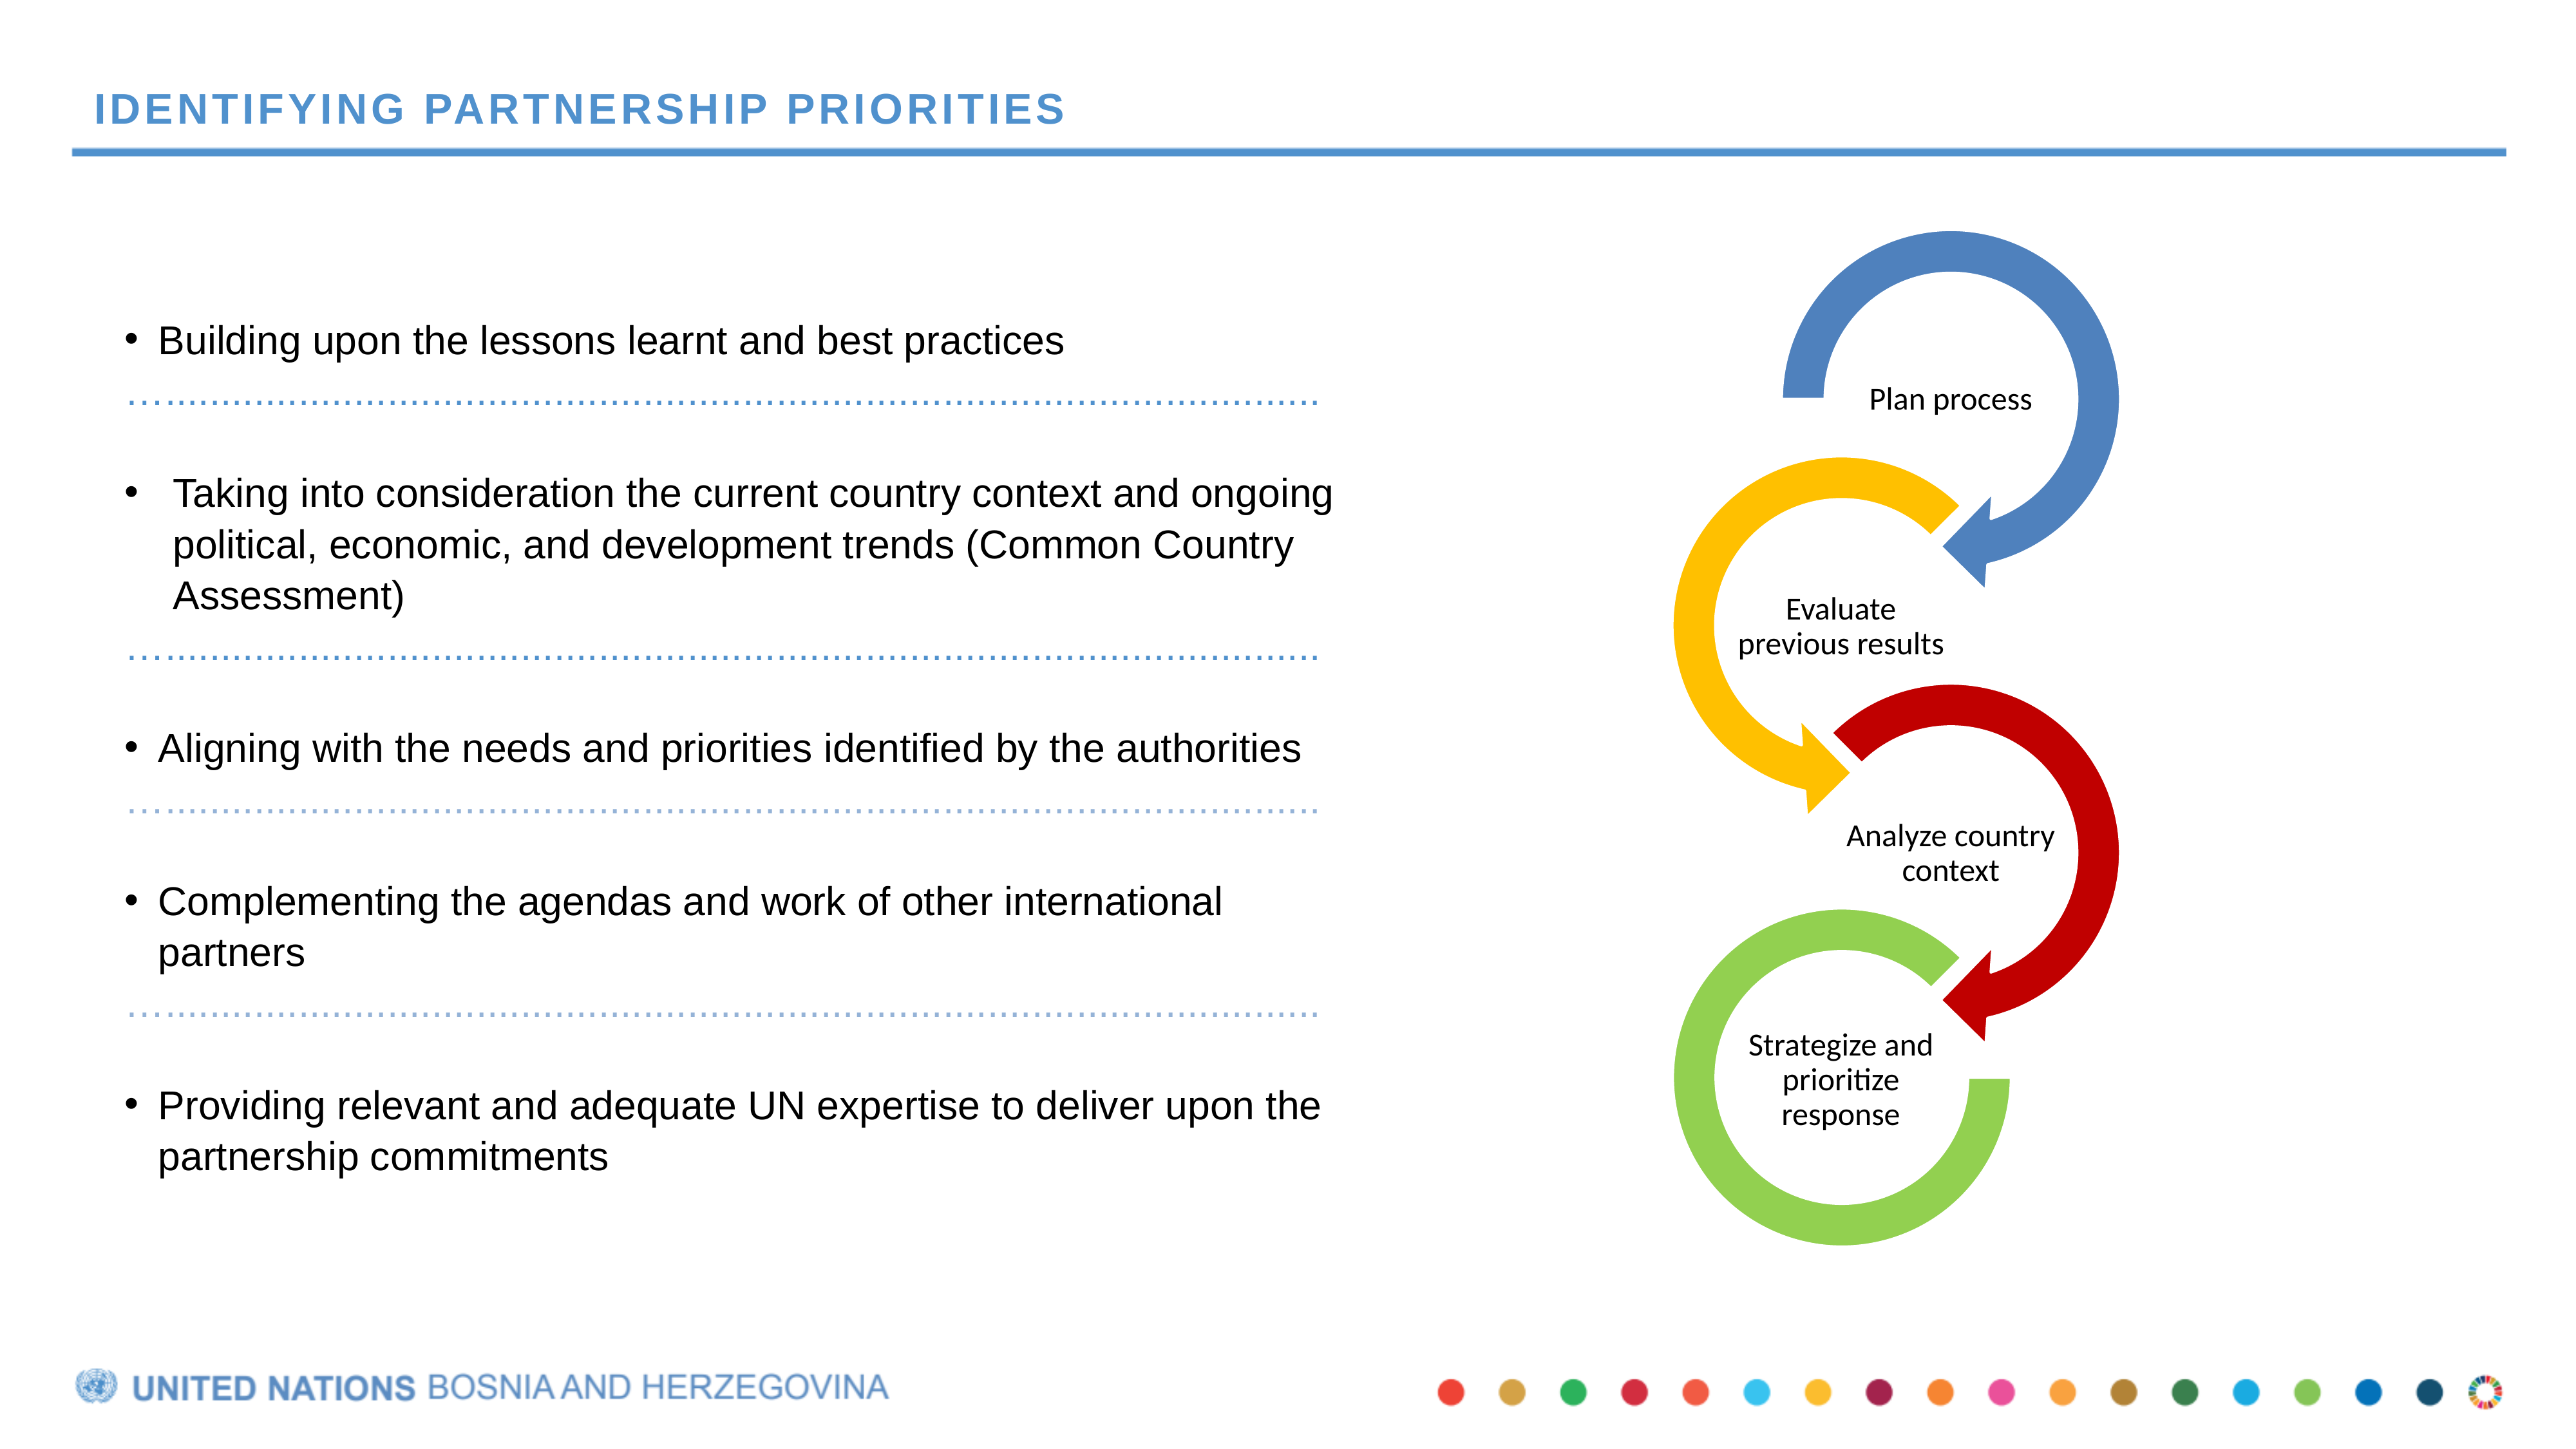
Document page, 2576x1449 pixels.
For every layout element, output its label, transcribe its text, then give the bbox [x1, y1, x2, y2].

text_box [1577, 202, 2452, 1247]
list Building upon the lessons learnt and best practices …........................................................................................................ Taking into consideration the current country context and ongoing political, economic, and development trends (Common Country Assessment) …........................................................................................................ Aligning with the needs and priorities identified by the authorities …........................................................................................................ Complementing the agendas and work of other international partners …........................................................................................................ Providing relevant and adequate UN expertise to deliver upon the partnership commitments [124, 260, 1374, 1350]
title IDENTIFYING partnership PRIORITIES [93, 27, 2468, 187]
